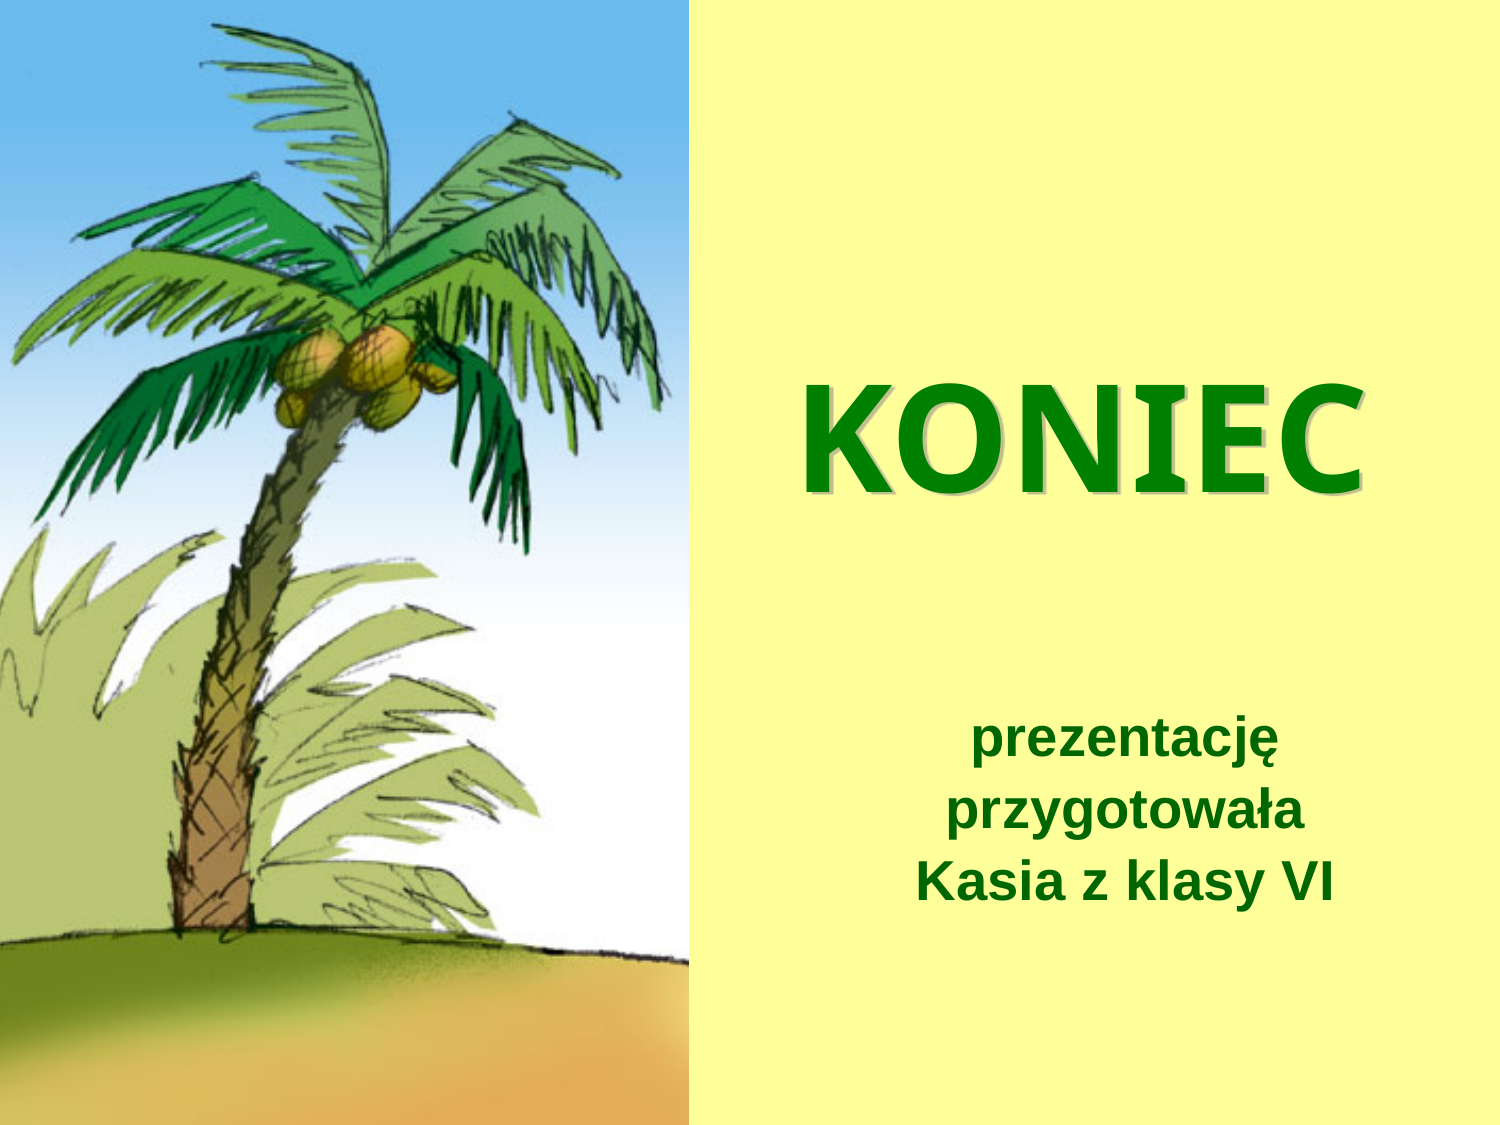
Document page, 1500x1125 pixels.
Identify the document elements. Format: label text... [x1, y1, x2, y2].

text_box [0, 0, 689, 1125]
subtitle prezentację przygotowała Kasia z klasy VI [809, 609, 1458, 1024]
title KONIEC [738, 243, 1465, 622]
